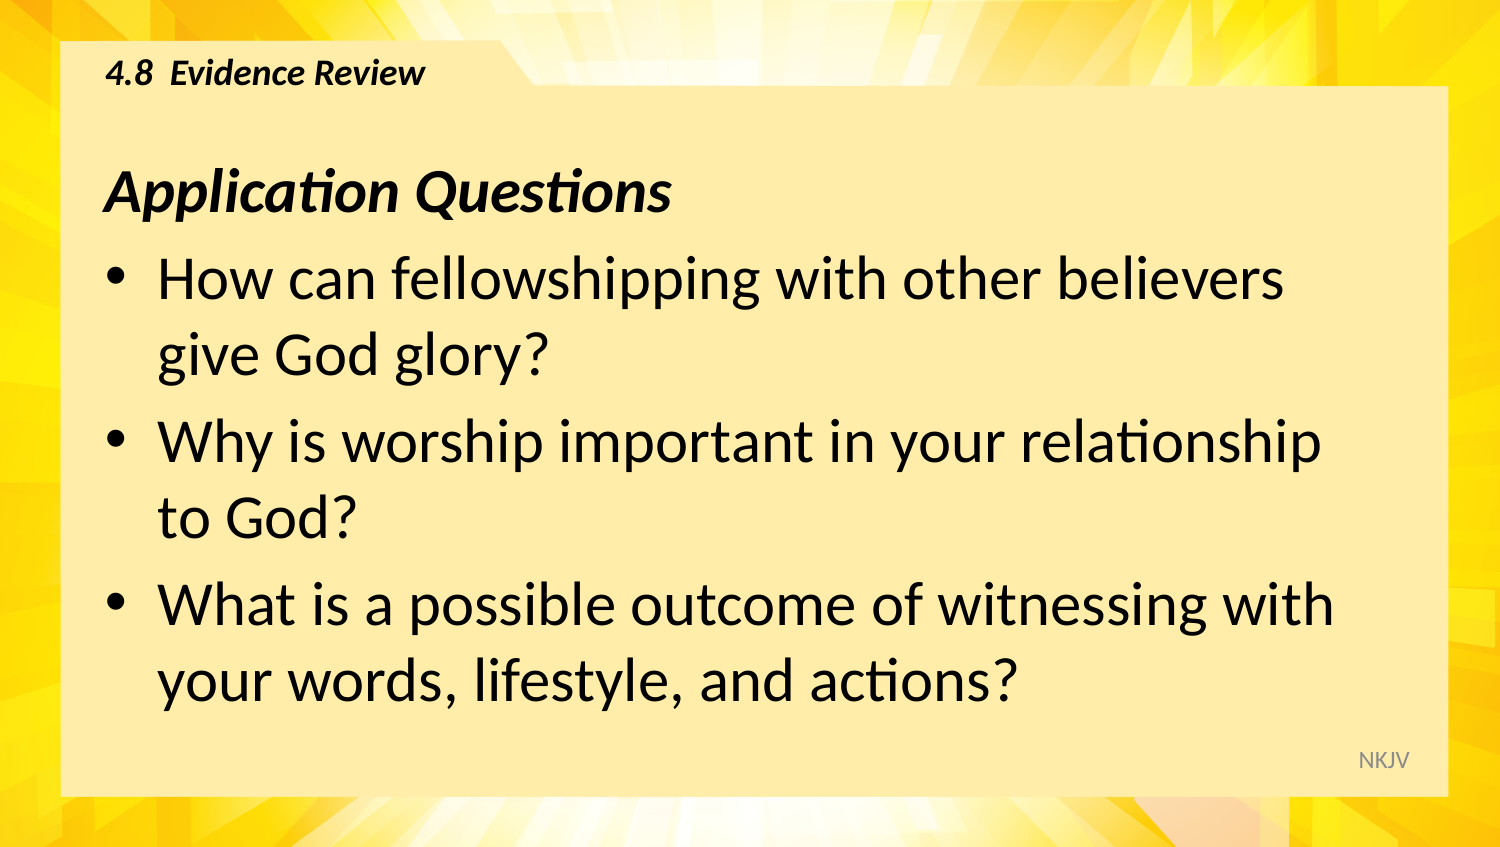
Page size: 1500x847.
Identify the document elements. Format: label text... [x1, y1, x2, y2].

list Application Questions How can fellowshipping with other believers give God glory? Why is worship important in your relationship to God? What is a possible outcome of witnessing with your words, lifestyle, and actions? [89, 141, 1403, 722]
title 4.8 Evidence Review [89, 33, 1420, 108]
picture [0, 0, 1500, 847]
footer NKJV [950, 736, 1425, 782]
